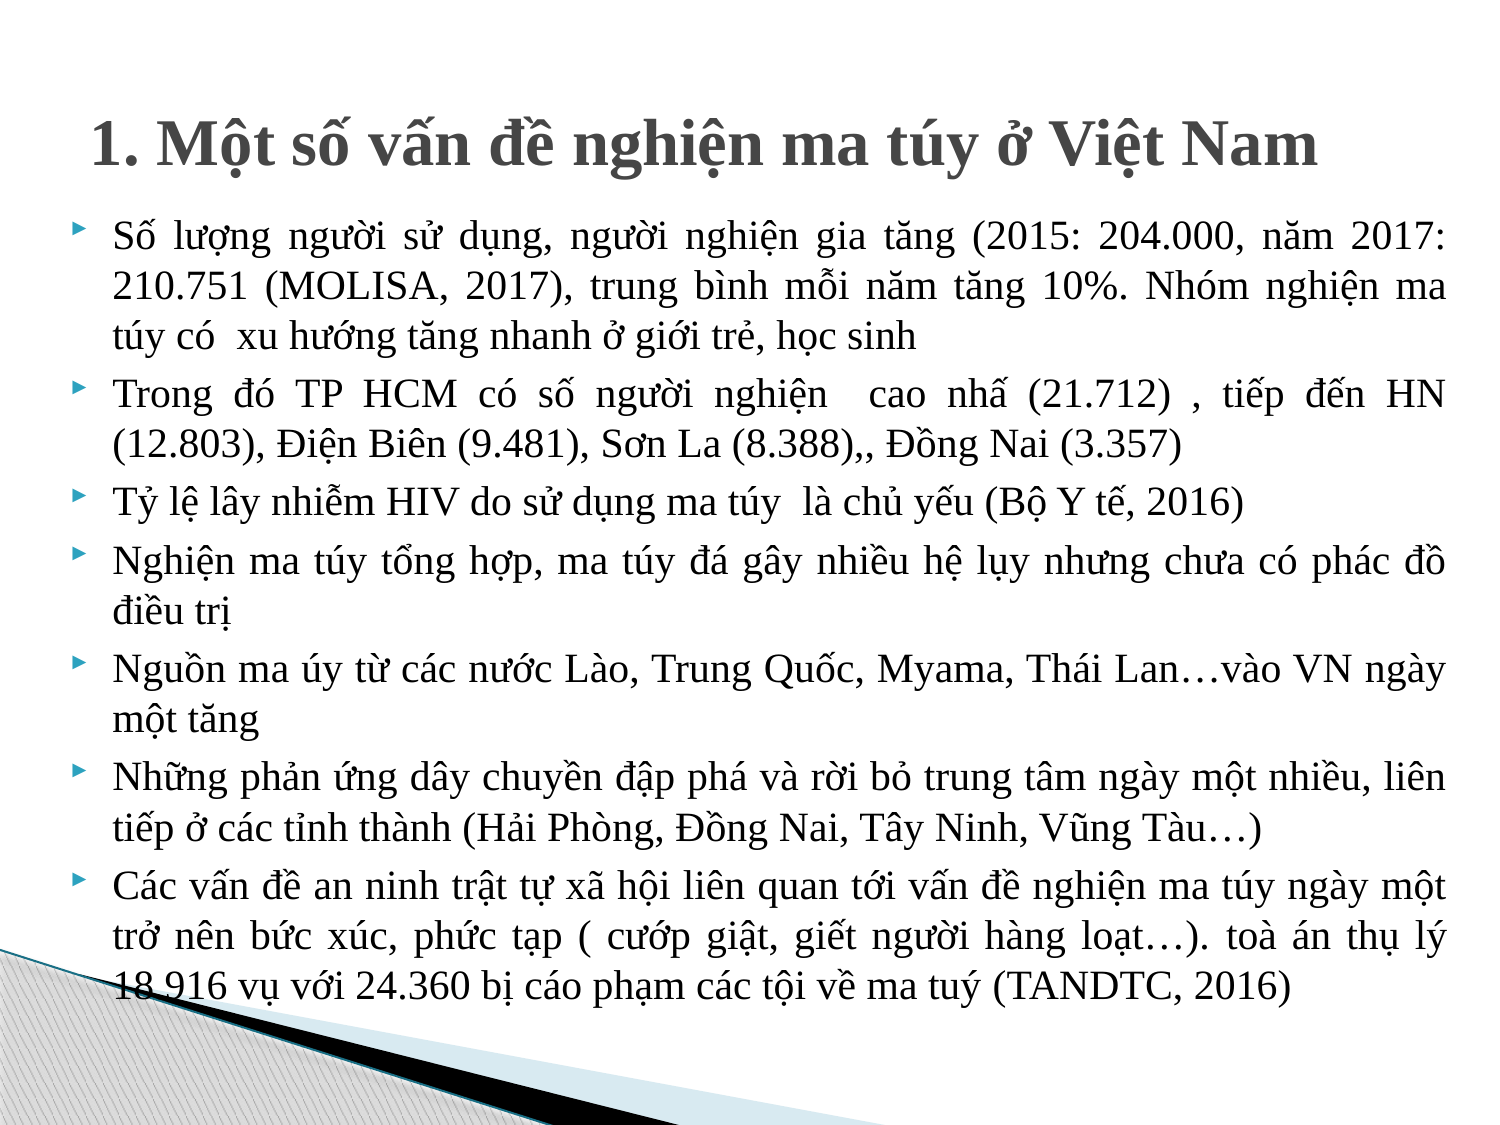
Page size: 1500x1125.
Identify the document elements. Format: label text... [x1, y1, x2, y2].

list Số lượng người sử dụng, người nghiện gia tăng (2015: 204.000, năm 2017: 210.751 (MOLISA, 2017), trung bình mỗi năm tăng 10%. Nhóm nghiện ma túy có xu hướng tăng nhanh ở giới trẻ, học sinh Trong đó TP HCM có số người nghiện cao nhấ (21.712) , tiếp đến HN (12.803), Điện Biên (9.481), Sơn La (8.388),, Đồng Nai (3.357) Tỷ lệ lây nhiễm HIV do sử dụng ma túy là chủ yếu (Bộ Y tế, 2016) Nghiện ma túy tổng hợp, ma túy đá gây nhiều hệ lụy nhưng chưa có phác đồ điều trị Nguồn ma úy từ các nước Lào, Trung Quốc, Myama, Thái Lan…vào VN ngày một tăng Những phản ứng dây chuyền đập phá và rời bỏ trung tâm ngày một nhiều, liên tiếp ở các tỉnh thành (Hải Phòng, Đồng Nai, Tây Ninh, Vũng Tàu…) Các vấn đề an ninh trật tự xã hội liên quan tới vấn đề nghiện ma túy ngày một trở nên bức xúc, phức tạp ( cướp giật, giết người hàng loạt…). toà án thụ lý 18.916 vụ với 24.360 bị cáo phạm các tội về ma tuý (TANDTC, 2016) [37, 200, 1463, 1088]
title 1. Một số vấn đề nghiện ma túy ở Việt Nam [75, 45, 1425, 233]
